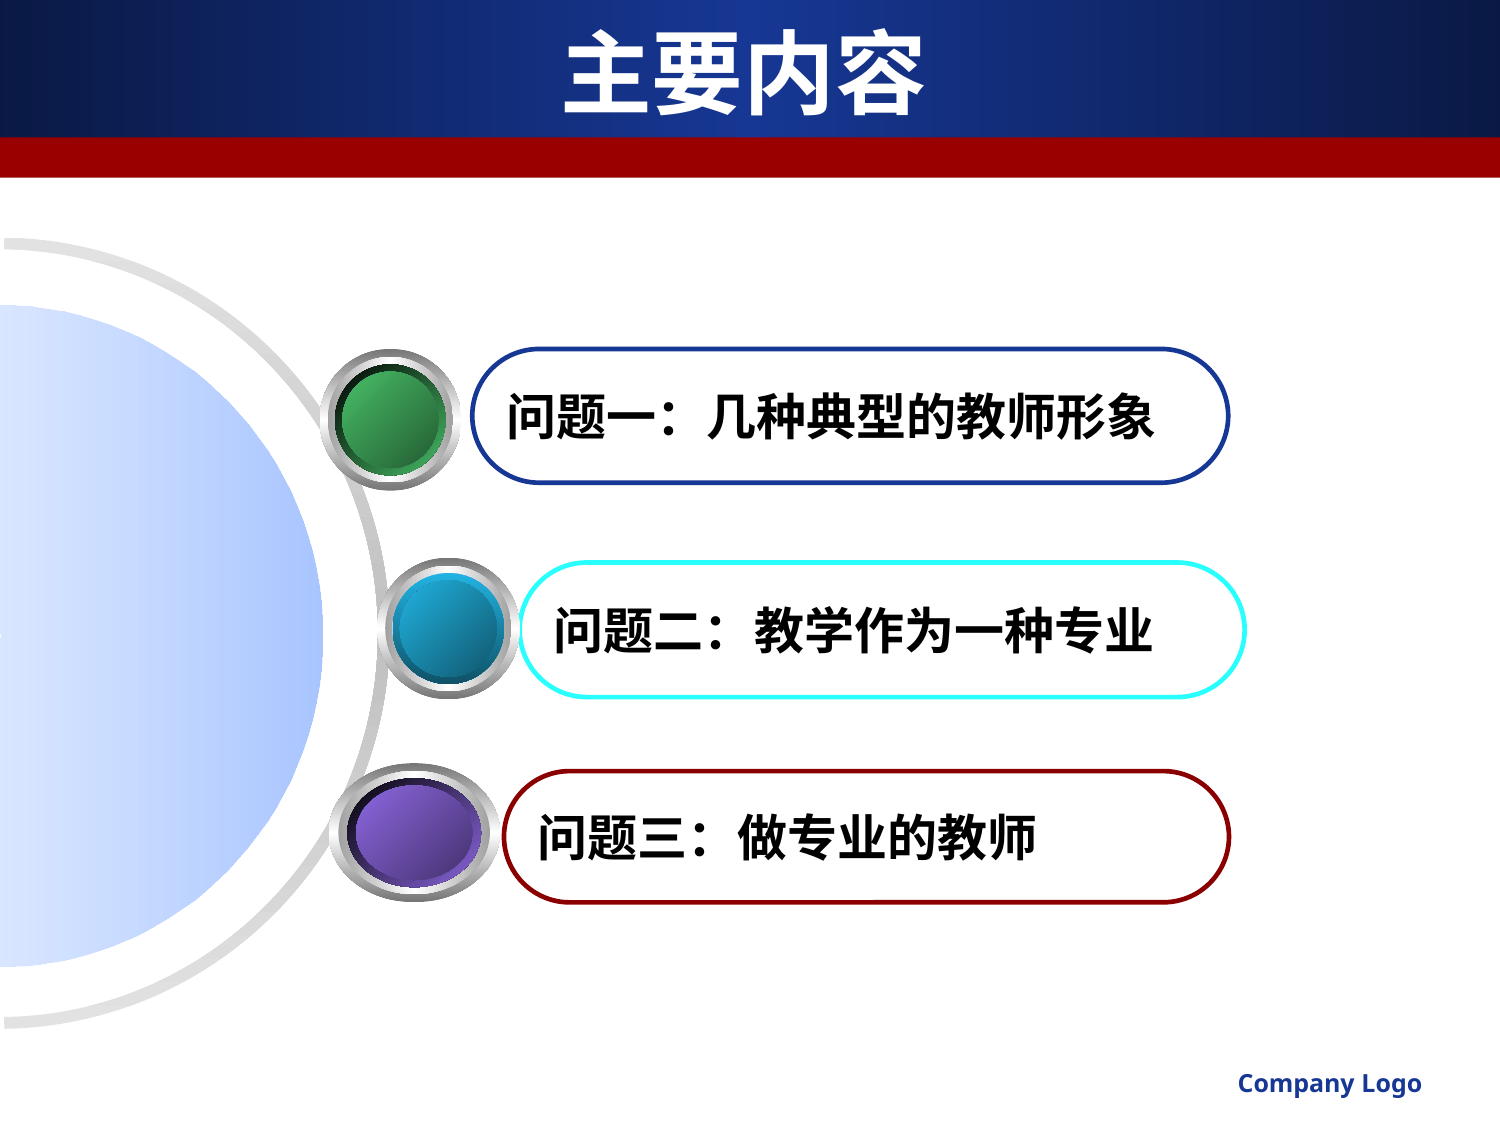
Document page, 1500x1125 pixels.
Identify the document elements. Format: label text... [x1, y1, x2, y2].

text_box [0, 304, 322, 967]
text_box 问题一：几种典型的教师形象 [472, 348, 1229, 483]
title 主要内容 [50, 24, 1438, 118]
text_box [354, 499, 383, 562]
text_box 问题三：做专业的教师 [505, 771, 1229, 903]
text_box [319, 348, 462, 491]
text_box [4, 832, 323, 1029]
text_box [376, 557, 520, 700]
footer Company Logo [962, 1059, 1438, 1113]
text_box [4, 237, 314, 420]
text_box [356, 701, 383, 761]
text_box 问题二：教学作为一种专业 [525, 562, 1245, 698]
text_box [328, 762, 501, 903]
